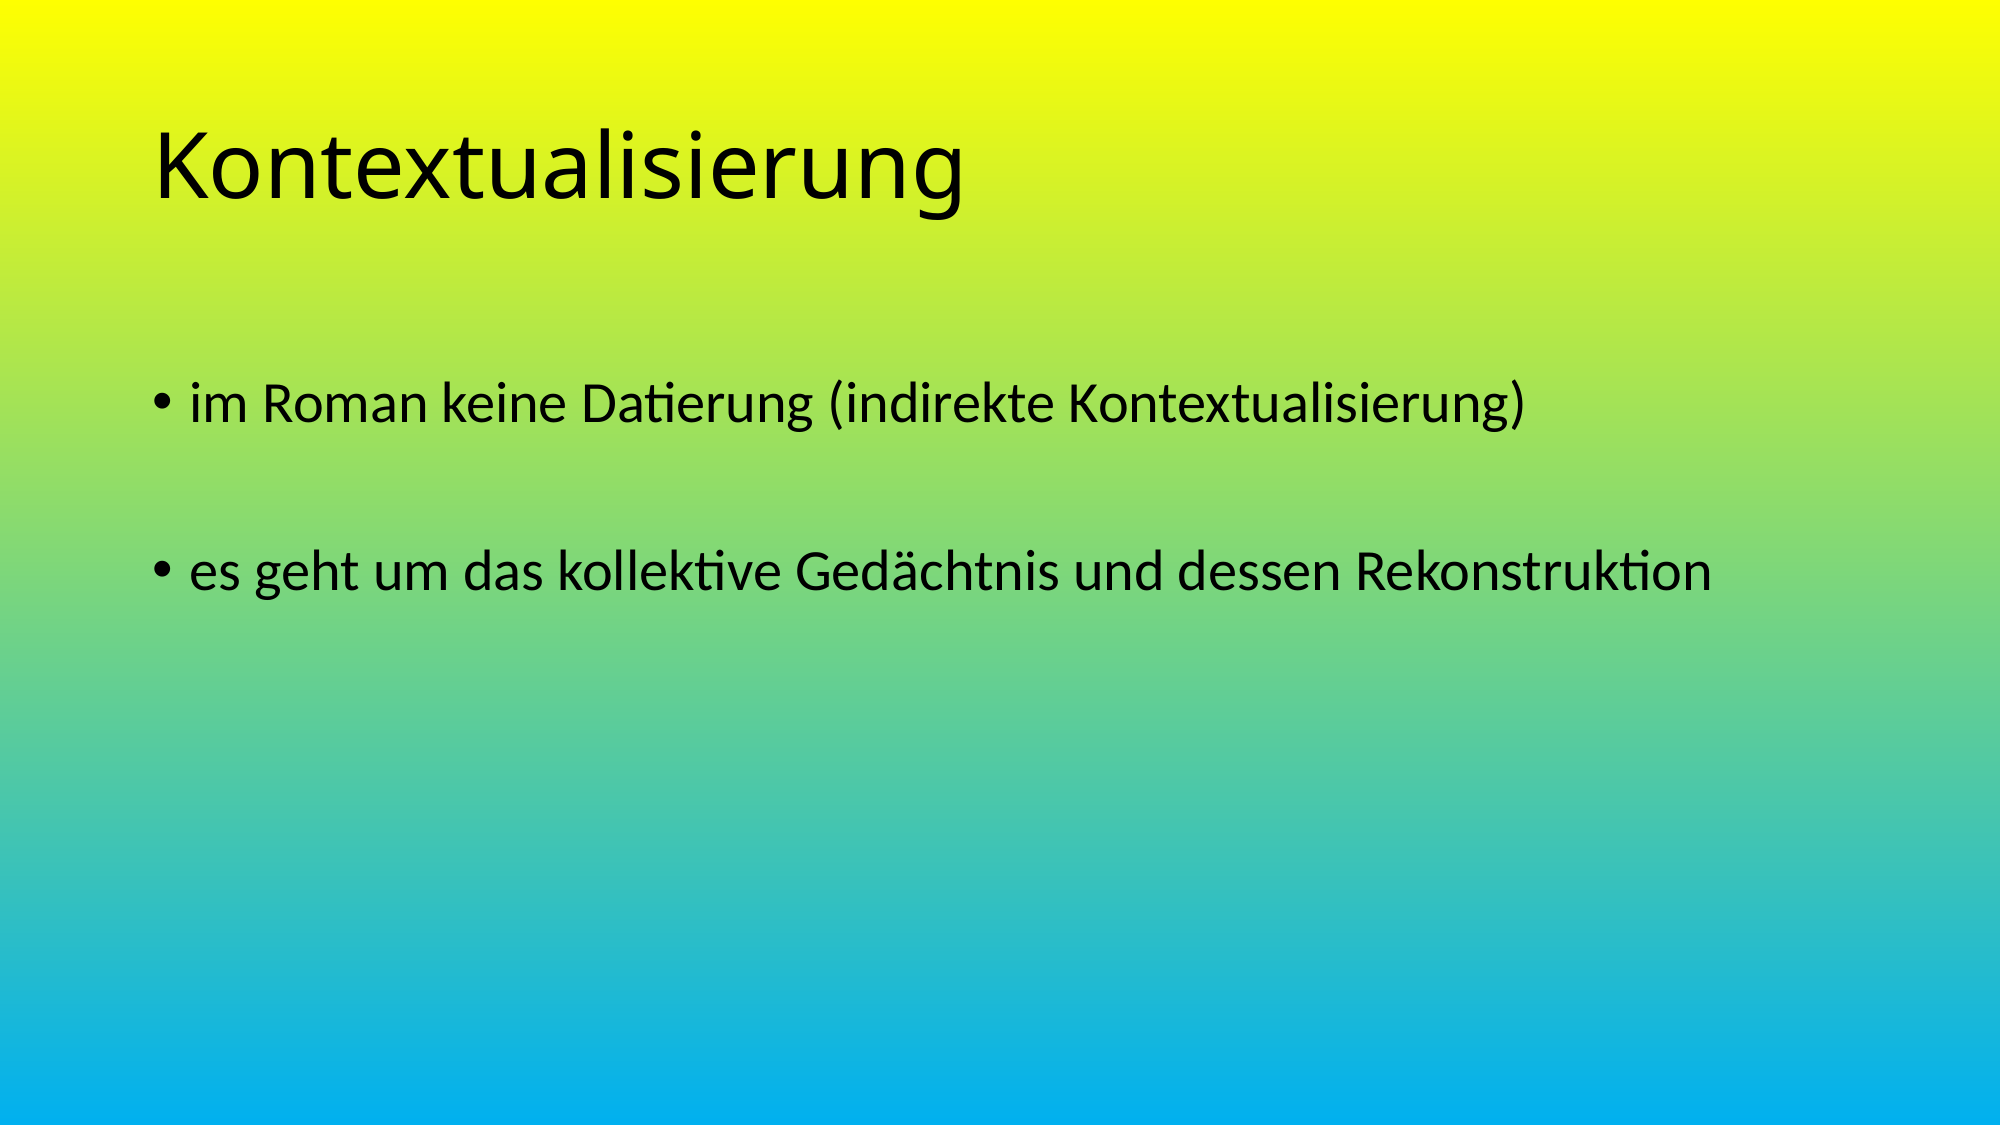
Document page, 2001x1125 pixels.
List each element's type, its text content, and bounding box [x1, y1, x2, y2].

text_box Kontextualisierung [137, 59, 1863, 278]
text_box im Roman keine Datierung (indirekte Kontextualisierung) es geht um das kollektive Gedächtnis und dessen Rekonstruktion [137, 299, 1863, 1014]
